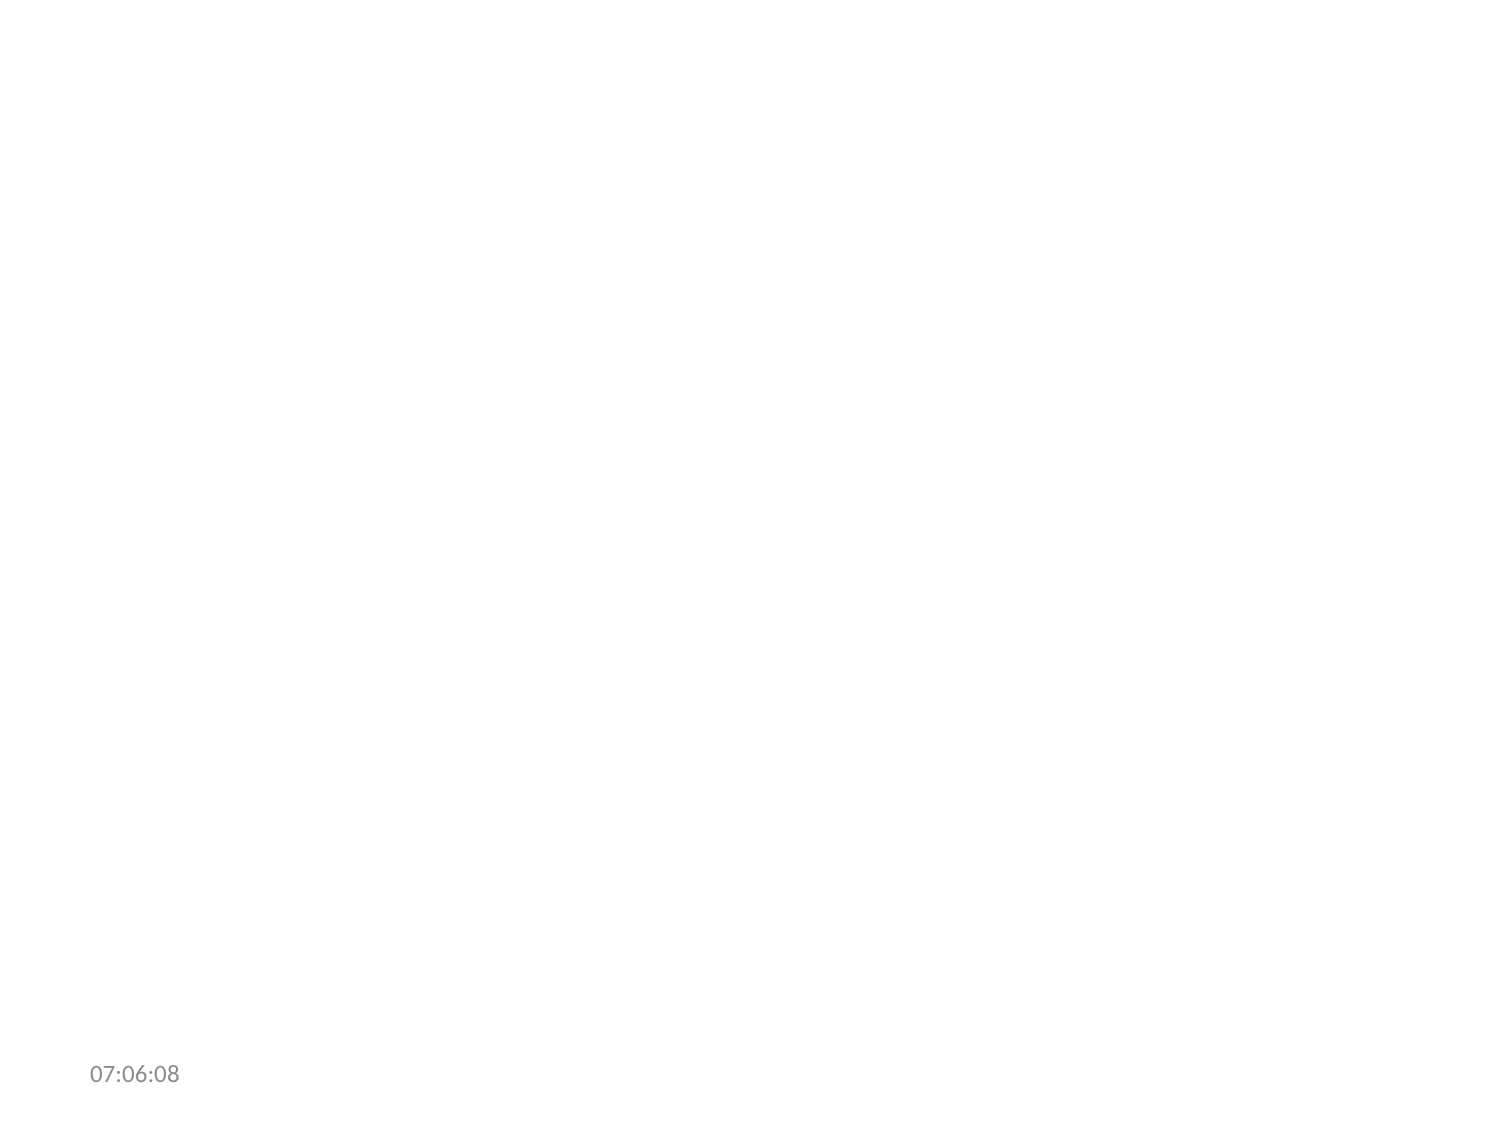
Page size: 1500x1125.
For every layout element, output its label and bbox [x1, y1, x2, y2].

slide_number [75, 1042, 425, 1103]
